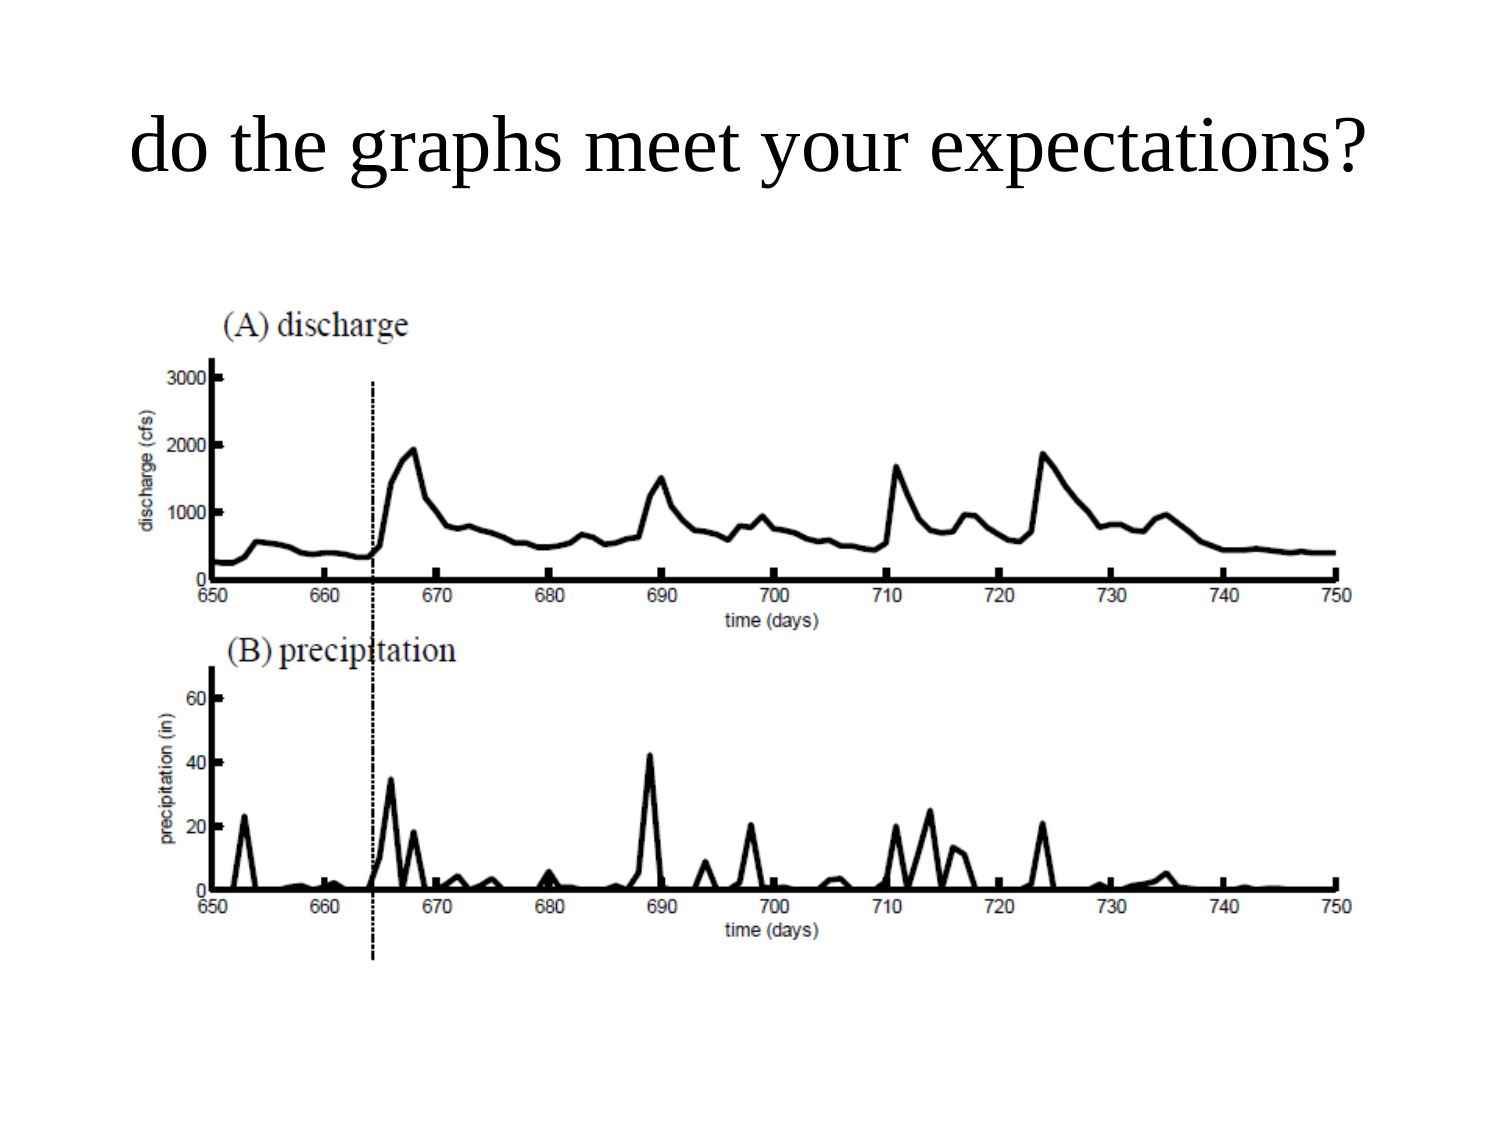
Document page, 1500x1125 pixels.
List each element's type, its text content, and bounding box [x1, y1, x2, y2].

title do the graphs meet your expectations? [75, 45, 1425, 233]
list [130, 295, 1369, 972]
